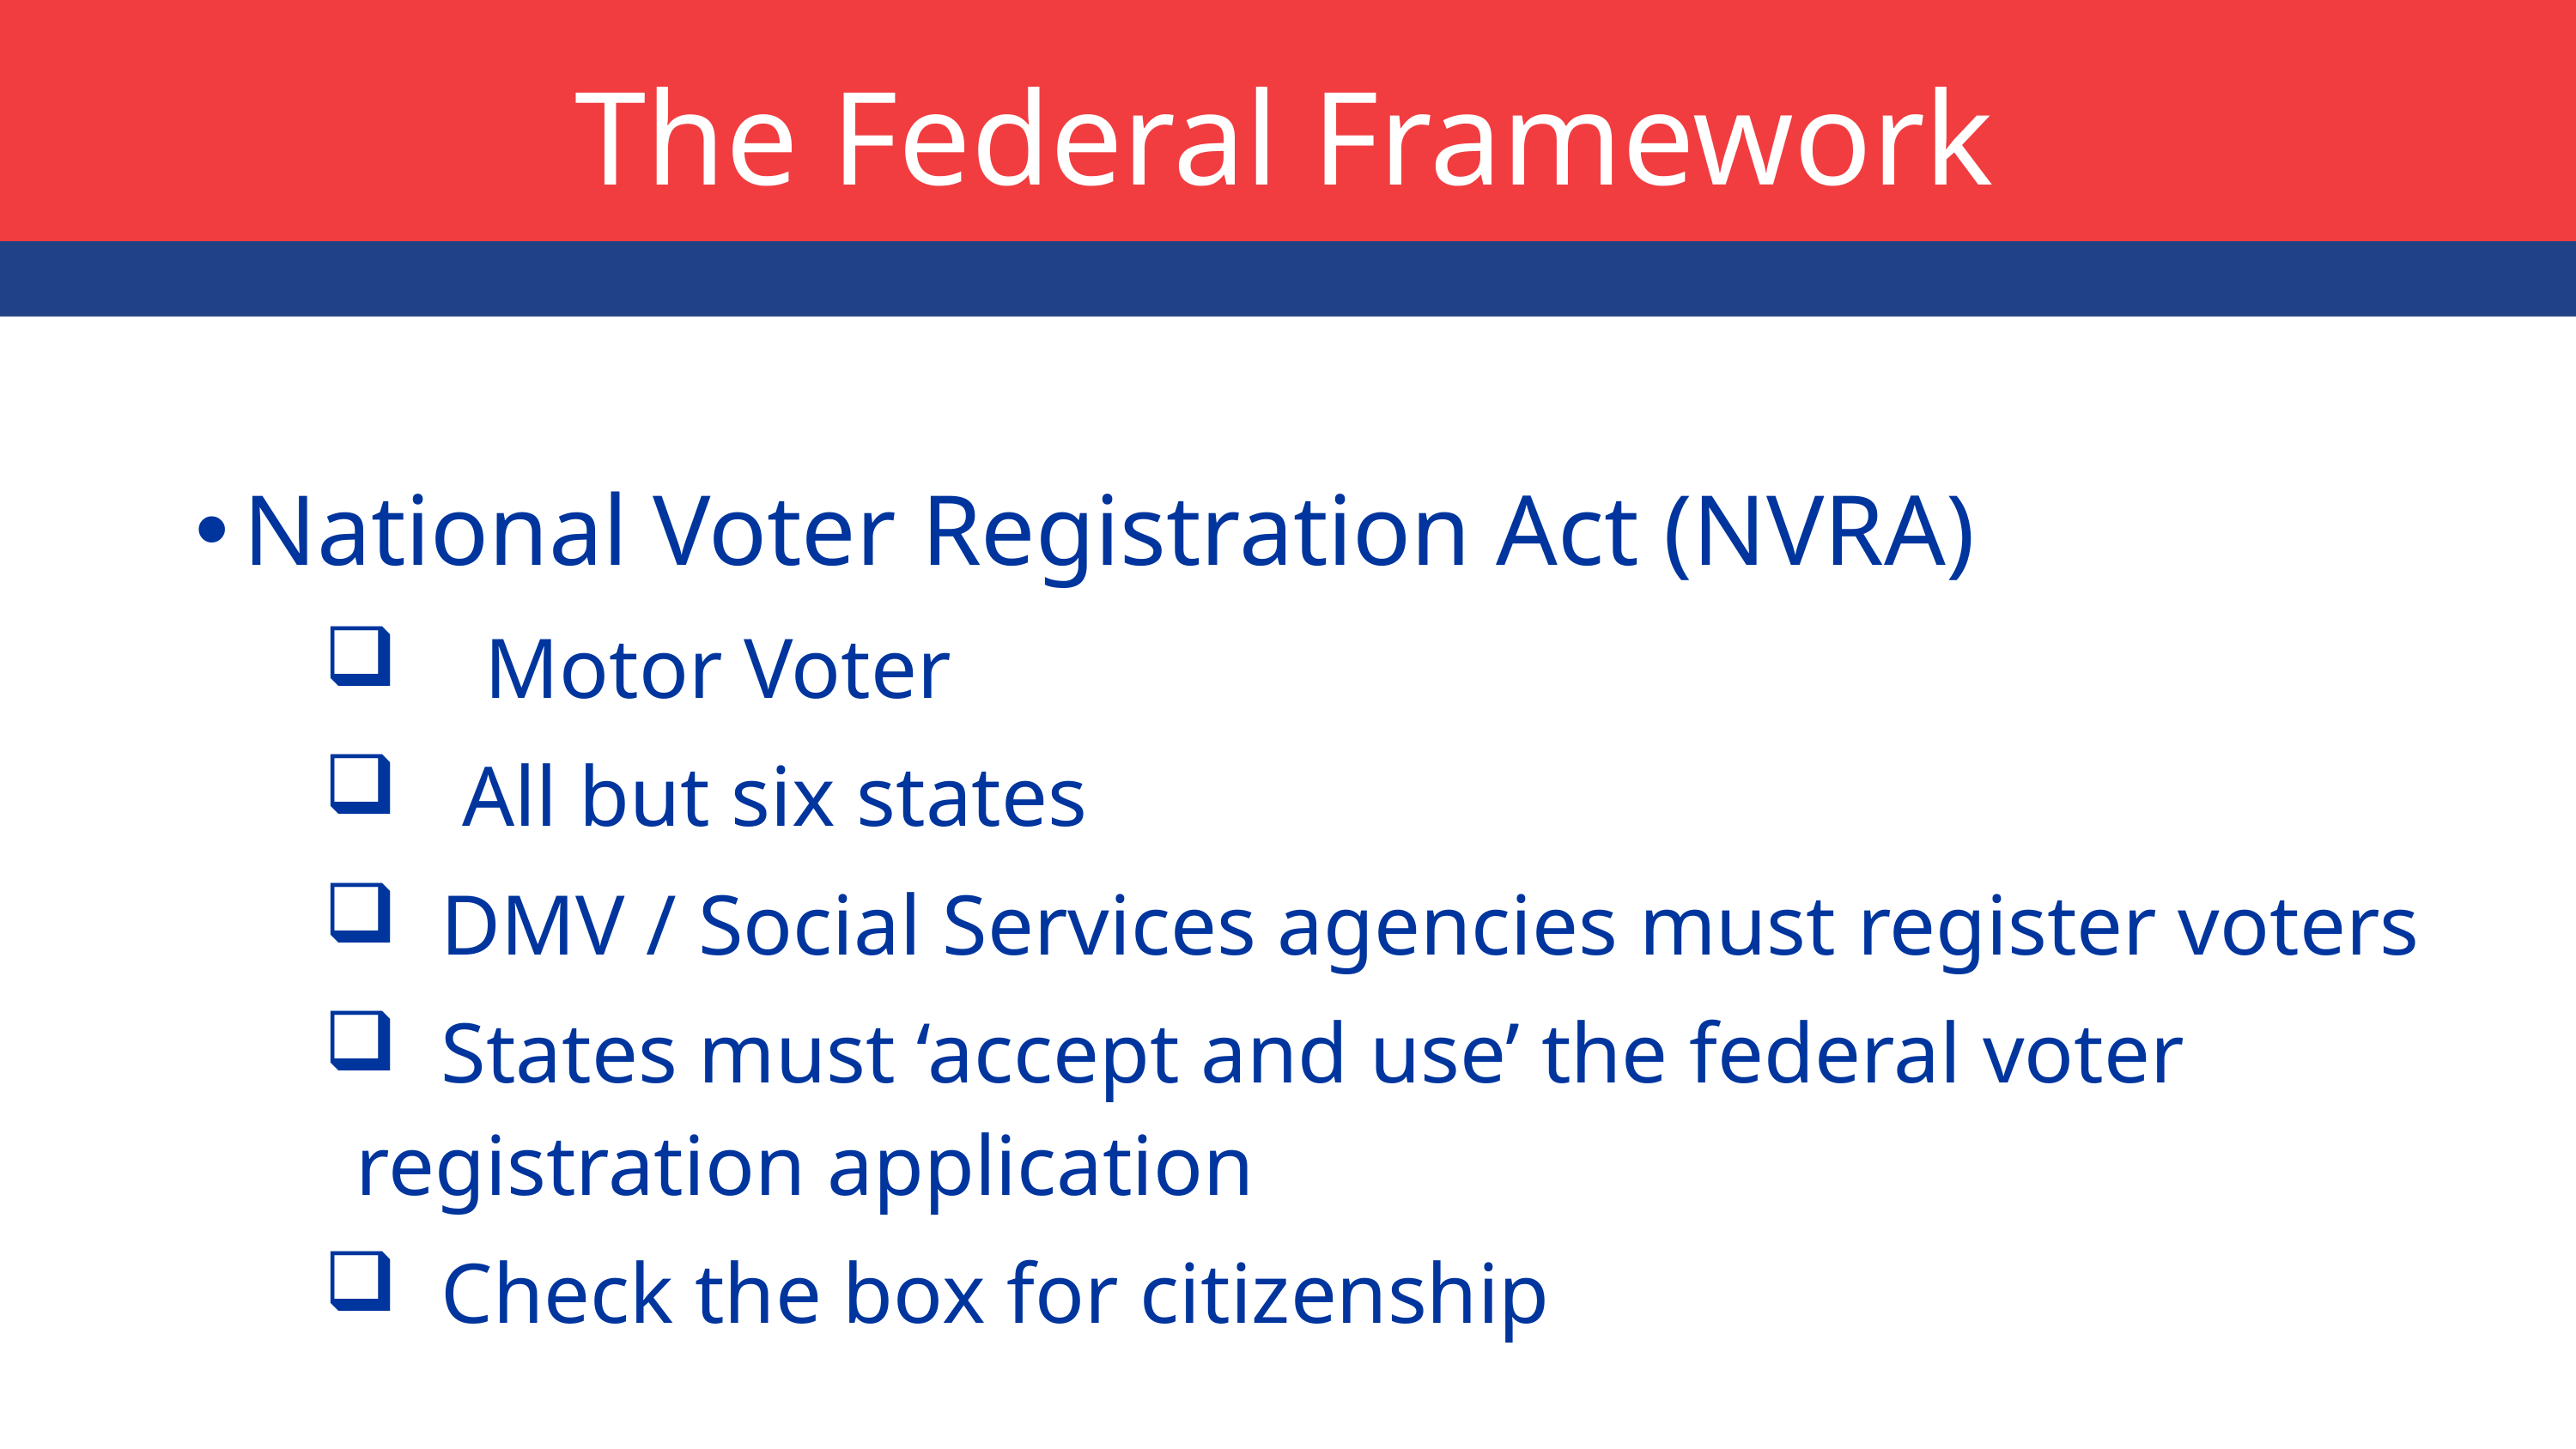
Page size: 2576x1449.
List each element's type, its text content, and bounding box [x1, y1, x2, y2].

list National Voter Registration Act (NVRA) Motor Voter All but six states DMV / Social Services agencies must register voters States must ‘accept and use’ the federal voter registration application Check the box for citizenship [182, 456, 2437, 1390]
text_box [0, 239, 2576, 318]
title The Federal Framework [0, 0, 2576, 239]
